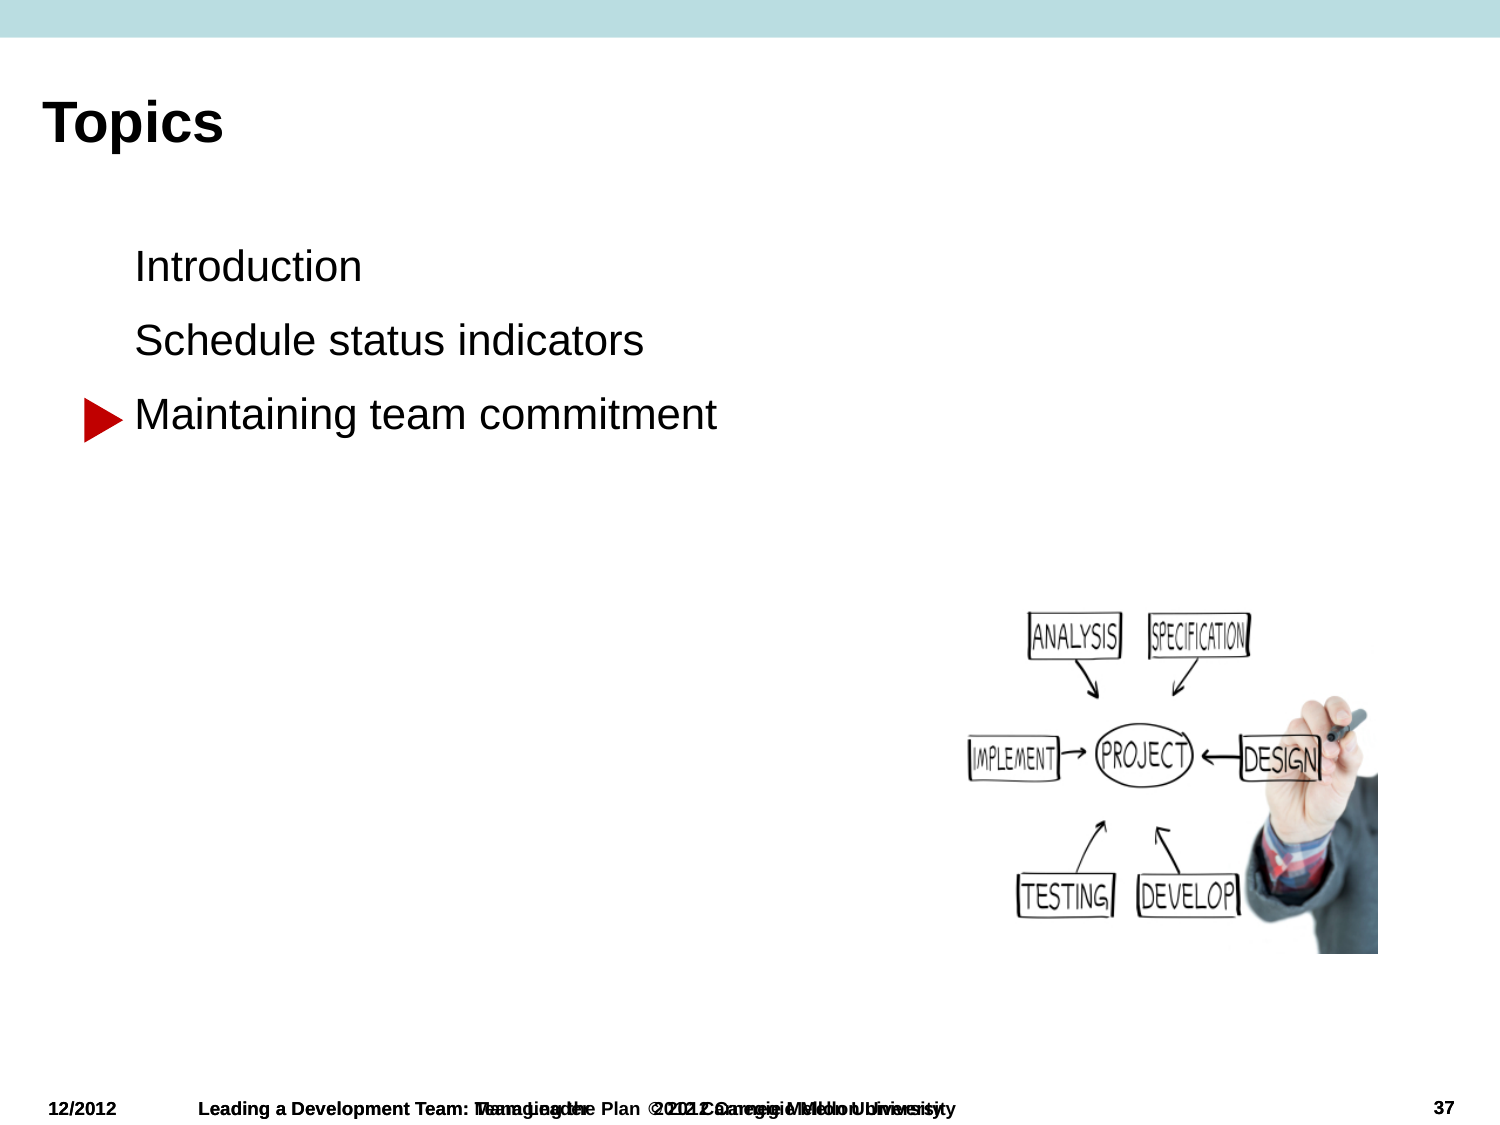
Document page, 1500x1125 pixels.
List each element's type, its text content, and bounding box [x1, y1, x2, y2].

picture [936, 580, 1378, 954]
list Introduction Schedule status indicators Maintaining team commitment [134, 237, 1437, 1000]
title Topics [42, 97, 1438, 154]
text_box [84, 397, 124, 443]
